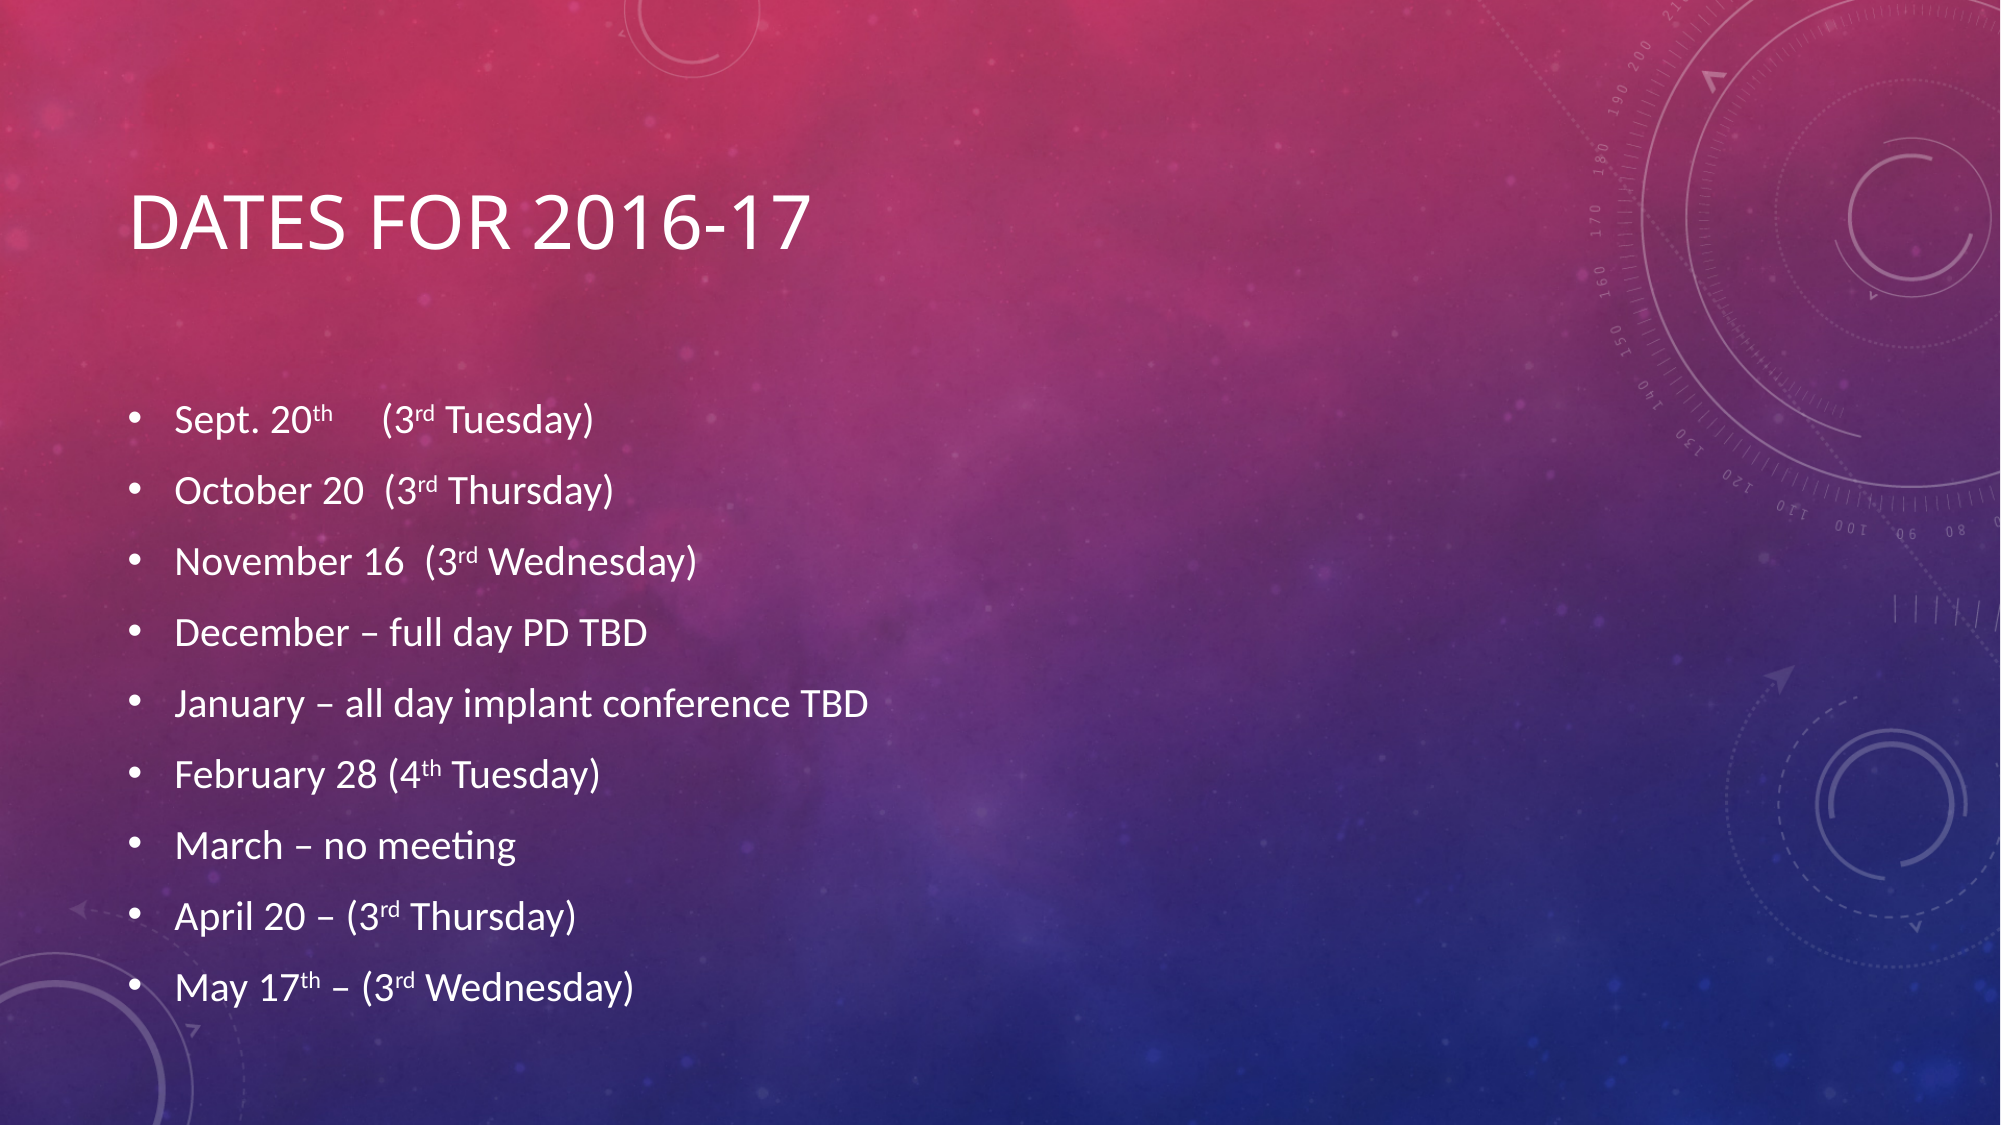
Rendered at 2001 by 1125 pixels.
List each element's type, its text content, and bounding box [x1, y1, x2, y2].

list Sept. 20th (3rd Tuesday) October 20 (3rd Thursday) November 16 (3rd Wednesday) December – full day PD TBD January – all day implant conference TBD February 28 (4th Tuesday) March – no meeting April 20 – (3rd Thursday) May 17th – (3rd Wednesday) [112, 351, 1853, 1050]
title Dates for 2016-17 [112, 99, 1775, 339]
picture [0, 0, 2001, 1125]
